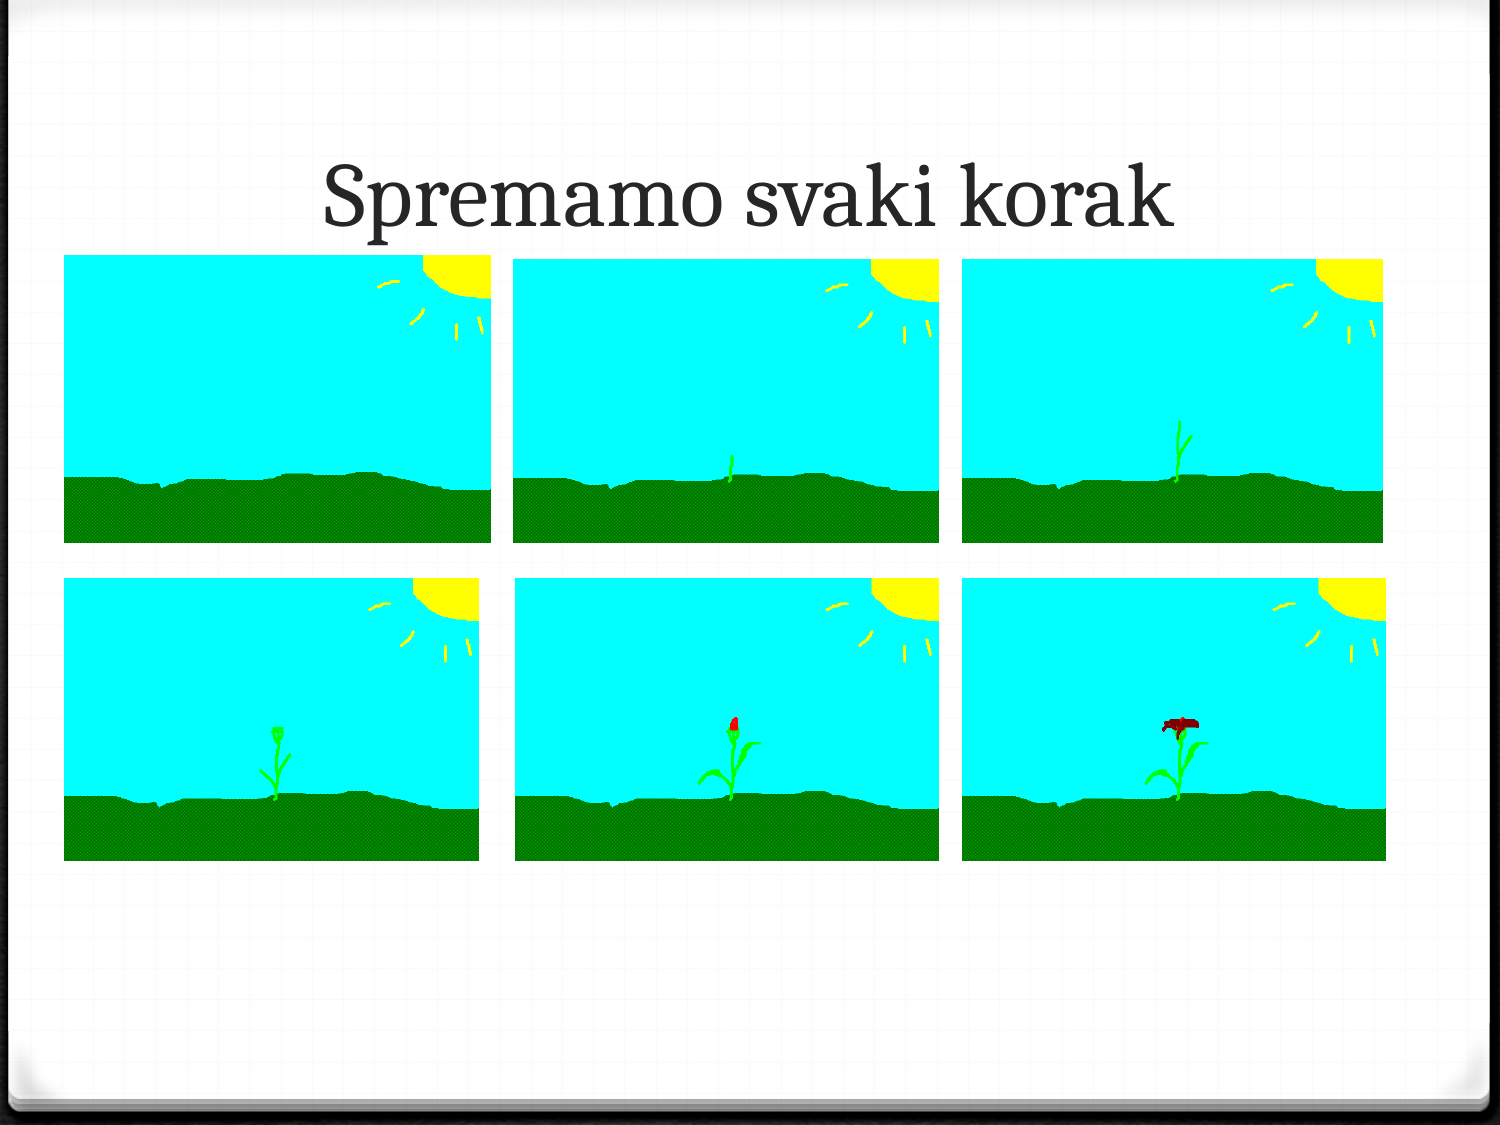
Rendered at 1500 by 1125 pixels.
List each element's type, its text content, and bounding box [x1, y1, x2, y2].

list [64, 255, 491, 543]
title Spremamo svaki korak [90, 71, 1410, 309]
picture [0, 0, 1500, 1125]
